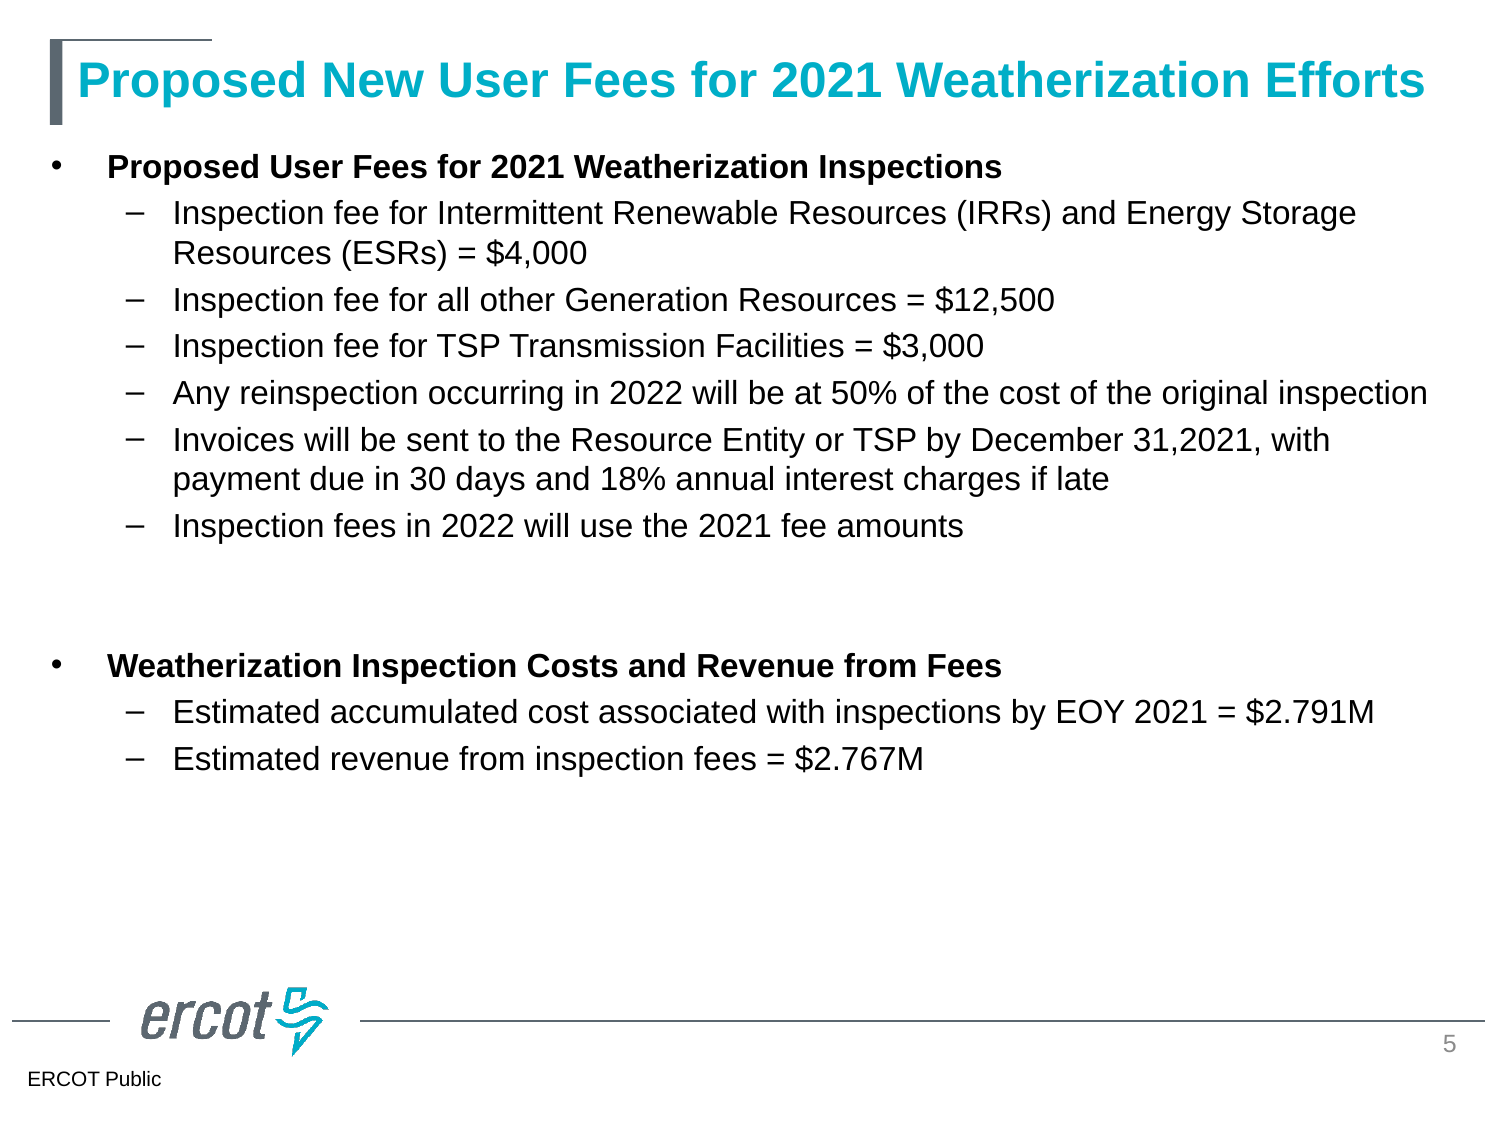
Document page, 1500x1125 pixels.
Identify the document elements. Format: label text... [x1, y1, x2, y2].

text_box [45, 168, 1446, 376]
text_box Proposed User Fees for 2021 Weatherization Inspections Inspection fee for Intermittent Renewable Resources (IRRs) and Energy Storage Resources (ESRs) = $4,000 Inspection fee for all other Generation Resources = $12,500 Inspection fee for TSP Transmission Facilities = $3,000 Any reinspection occurring in 2022 will be at 50% of the cost of the original inspection Invoices will be sent to the Resource Entity or TSP by December 31,2021, with payment due in 30 days and 18% annual interest charges if late Inspection fees in 2022 will use the 2021 fee amounts Weatherization Inspection Costs and Revenue from Fees Estimated accumulated cost associated with inspections by EOY 2021 = $2.791M Estimated revenue from inspection fees = $2.767M [36, 137, 1452, 900]
picture [137, 983, 332, 1059]
title Proposed New User Fees for 2021 Weatherization Efforts [62, 39, 1450, 137]
slide_number 5 [1412, 1025, 1488, 1060]
